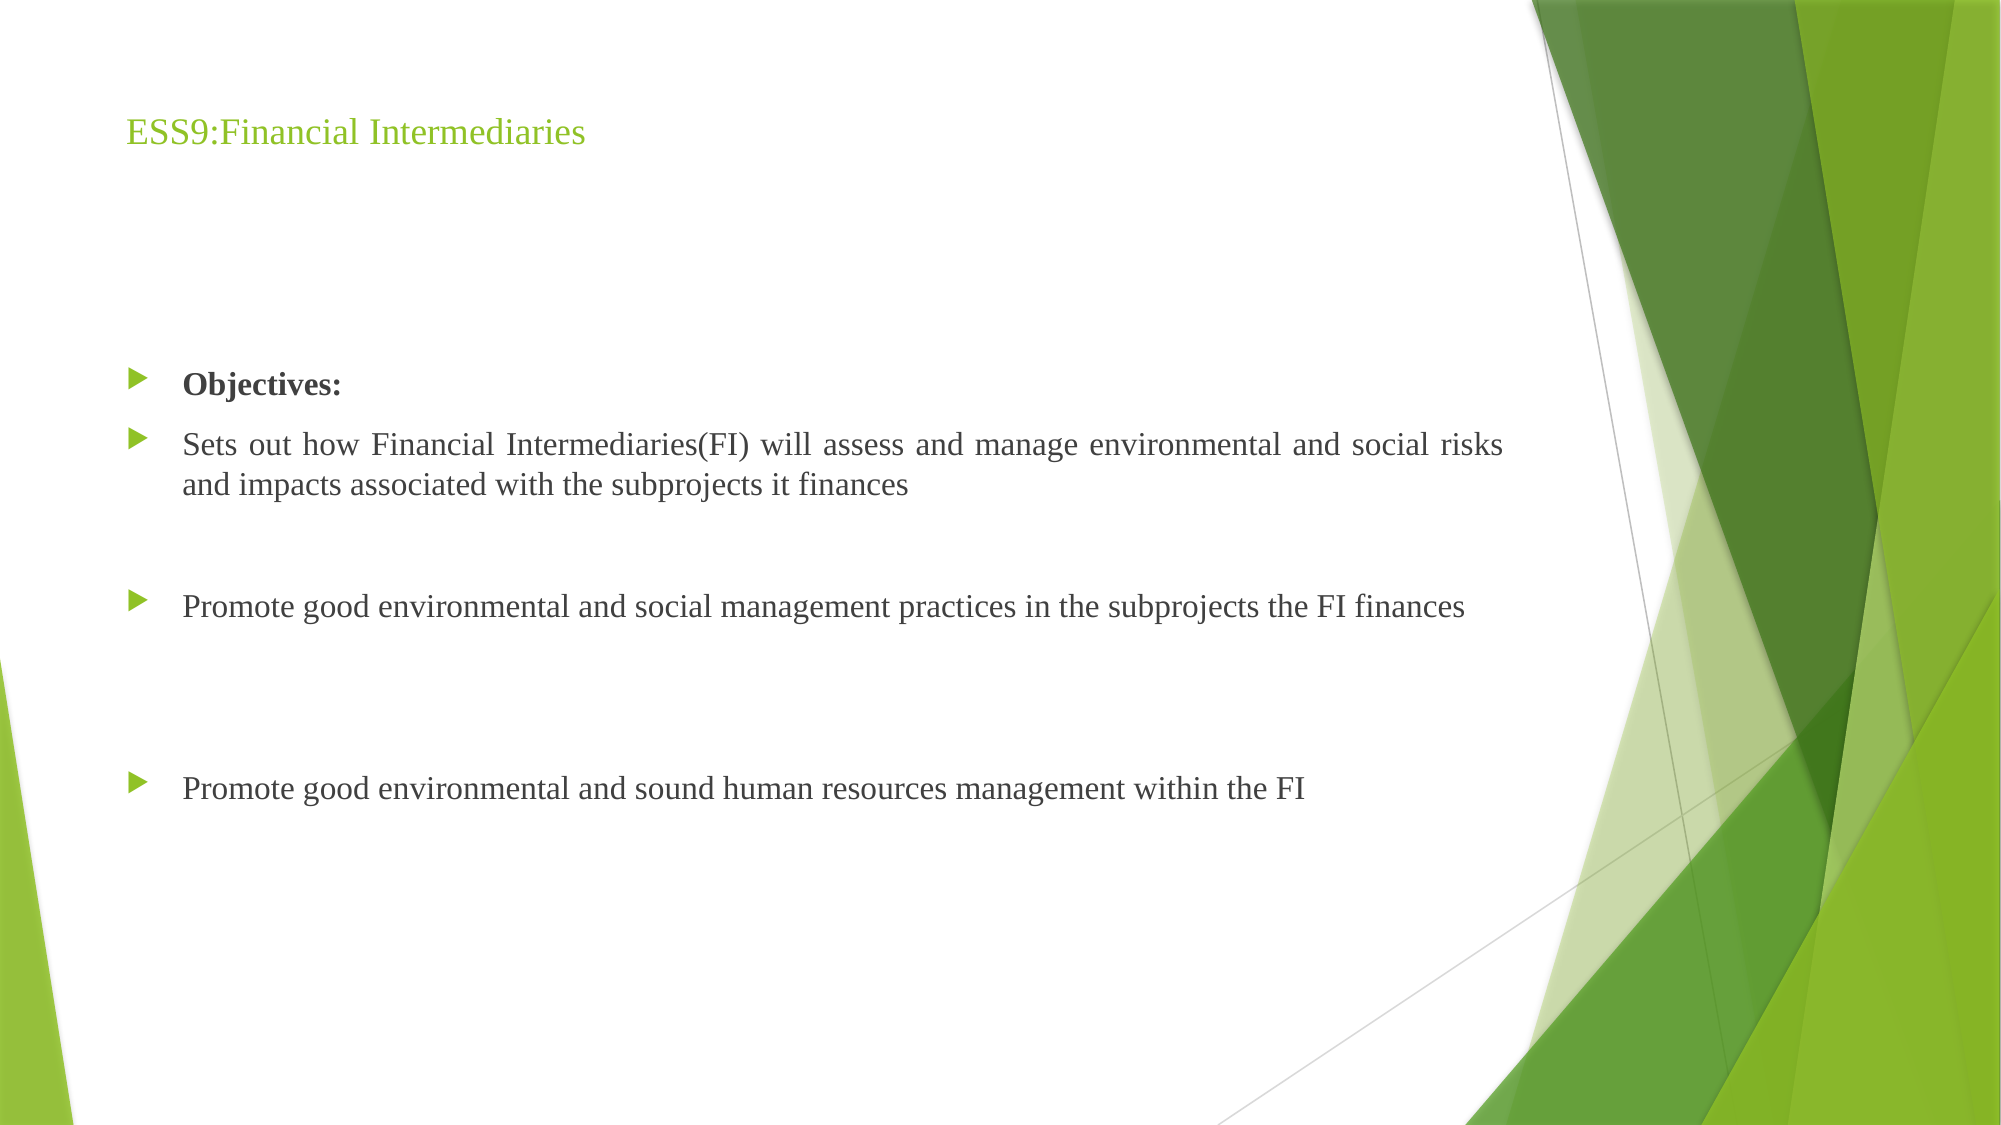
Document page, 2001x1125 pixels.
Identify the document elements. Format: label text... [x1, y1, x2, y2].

title ESS9:Financial Intermediaries [111, 99, 1522, 317]
list Objectives: Sets out how Financial Intermediaries(FI) will assess and manage environmental and social risks and impacts associated with the subprojects it finances Promote good environmental and social management practices in the subprojects the FI finances Promote good environmental and sound human resources management within the FI [111, 354, 1522, 992]
